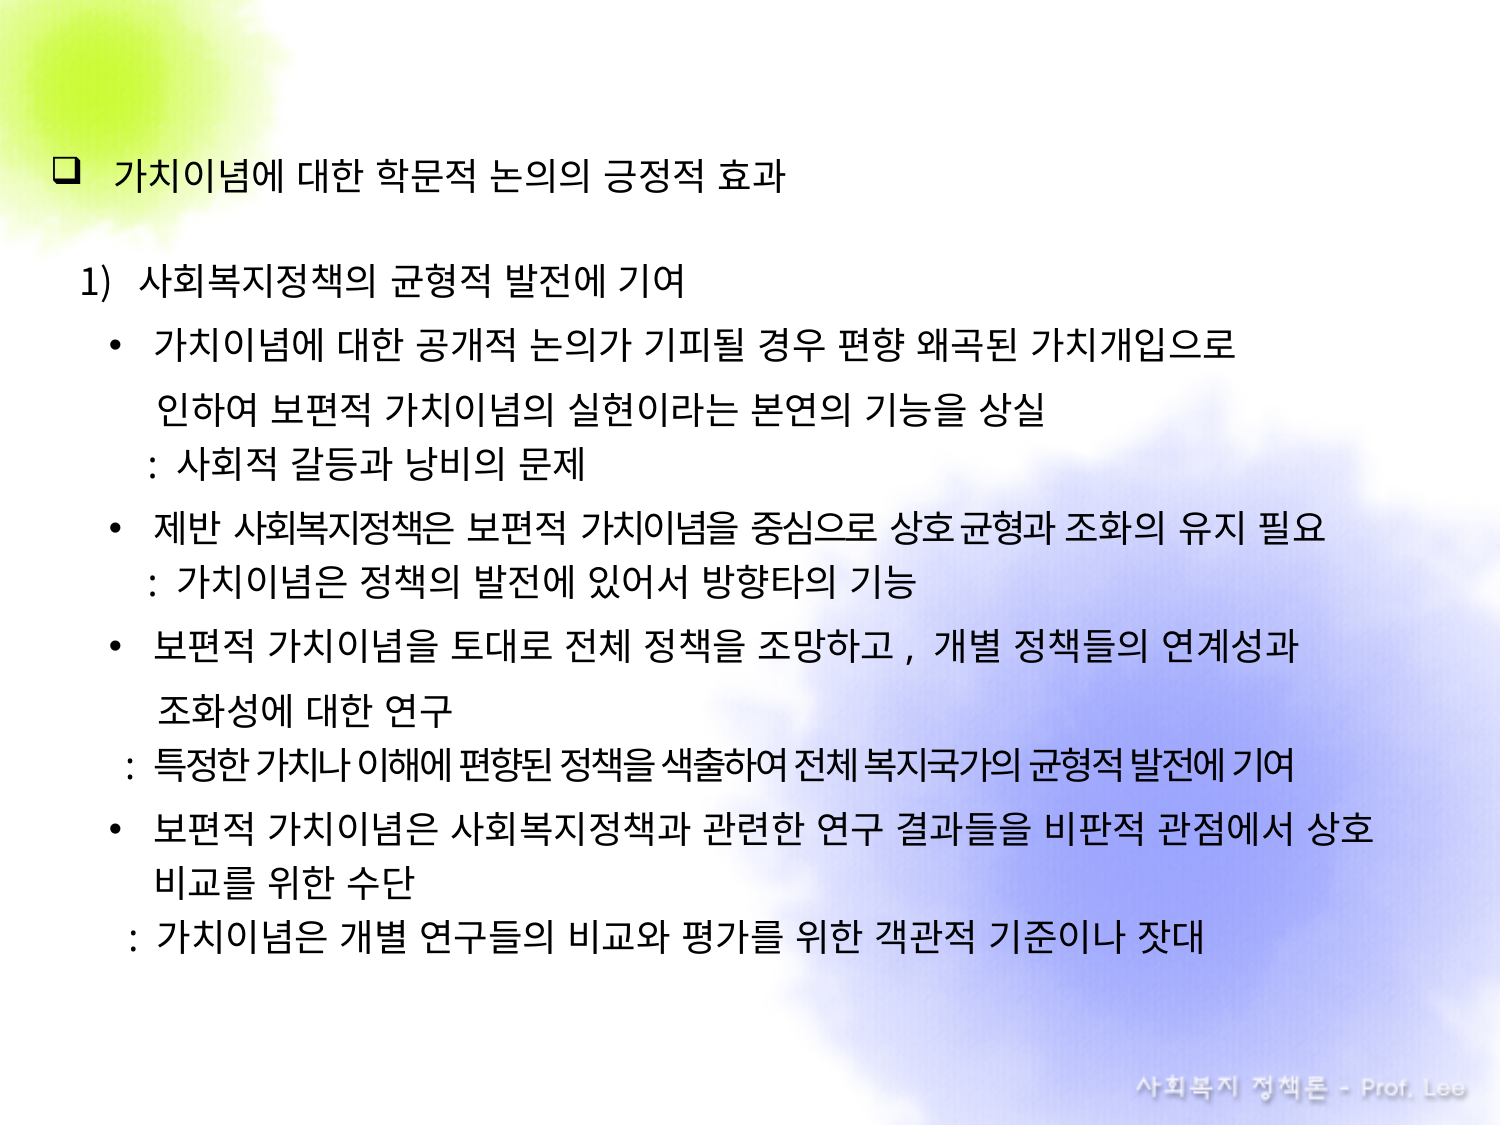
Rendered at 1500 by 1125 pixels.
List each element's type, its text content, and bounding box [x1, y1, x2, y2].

list 가치이념에 대한 학문적 논의의 긍정적 효과 사회복지정책의 균형적 발전에 기여 가치이념에 대한 공개적 논의가 기피될 경우 편향 왜곡된 가치개입으로 . 인하여 보편적 가치이념의 실현이라는 본연의 기능을 상실 : 사회적 갈등과 낭비의 문제 제반 사회복지정책은 보편적 가치이념을 중심으로 상호 균형과 조화의 유지 필요 : 가치이념은 정책의 발전에 있어서 방향타의 기능 보편적 가치이념을 토대로 전체 정책을 조망하고, 개별 정책들의 연계성과 . 조화성에 대한 연구 : 특정한 가치나 이해에 편향된 정책을 색출하여 전체 복지국가의 균형적 발전에 기여 보편적 가치이념은 사회복지정책과 관련한 연구 결과들을 비판적 관점에서 상호 비교를 위한 수단 : 가치이념은 개별 연구들의 비교와 평가를 위한 객관적 기준이나 잣대 [35, 136, 1465, 997]
picture [0, 0, 1500, 1125]
